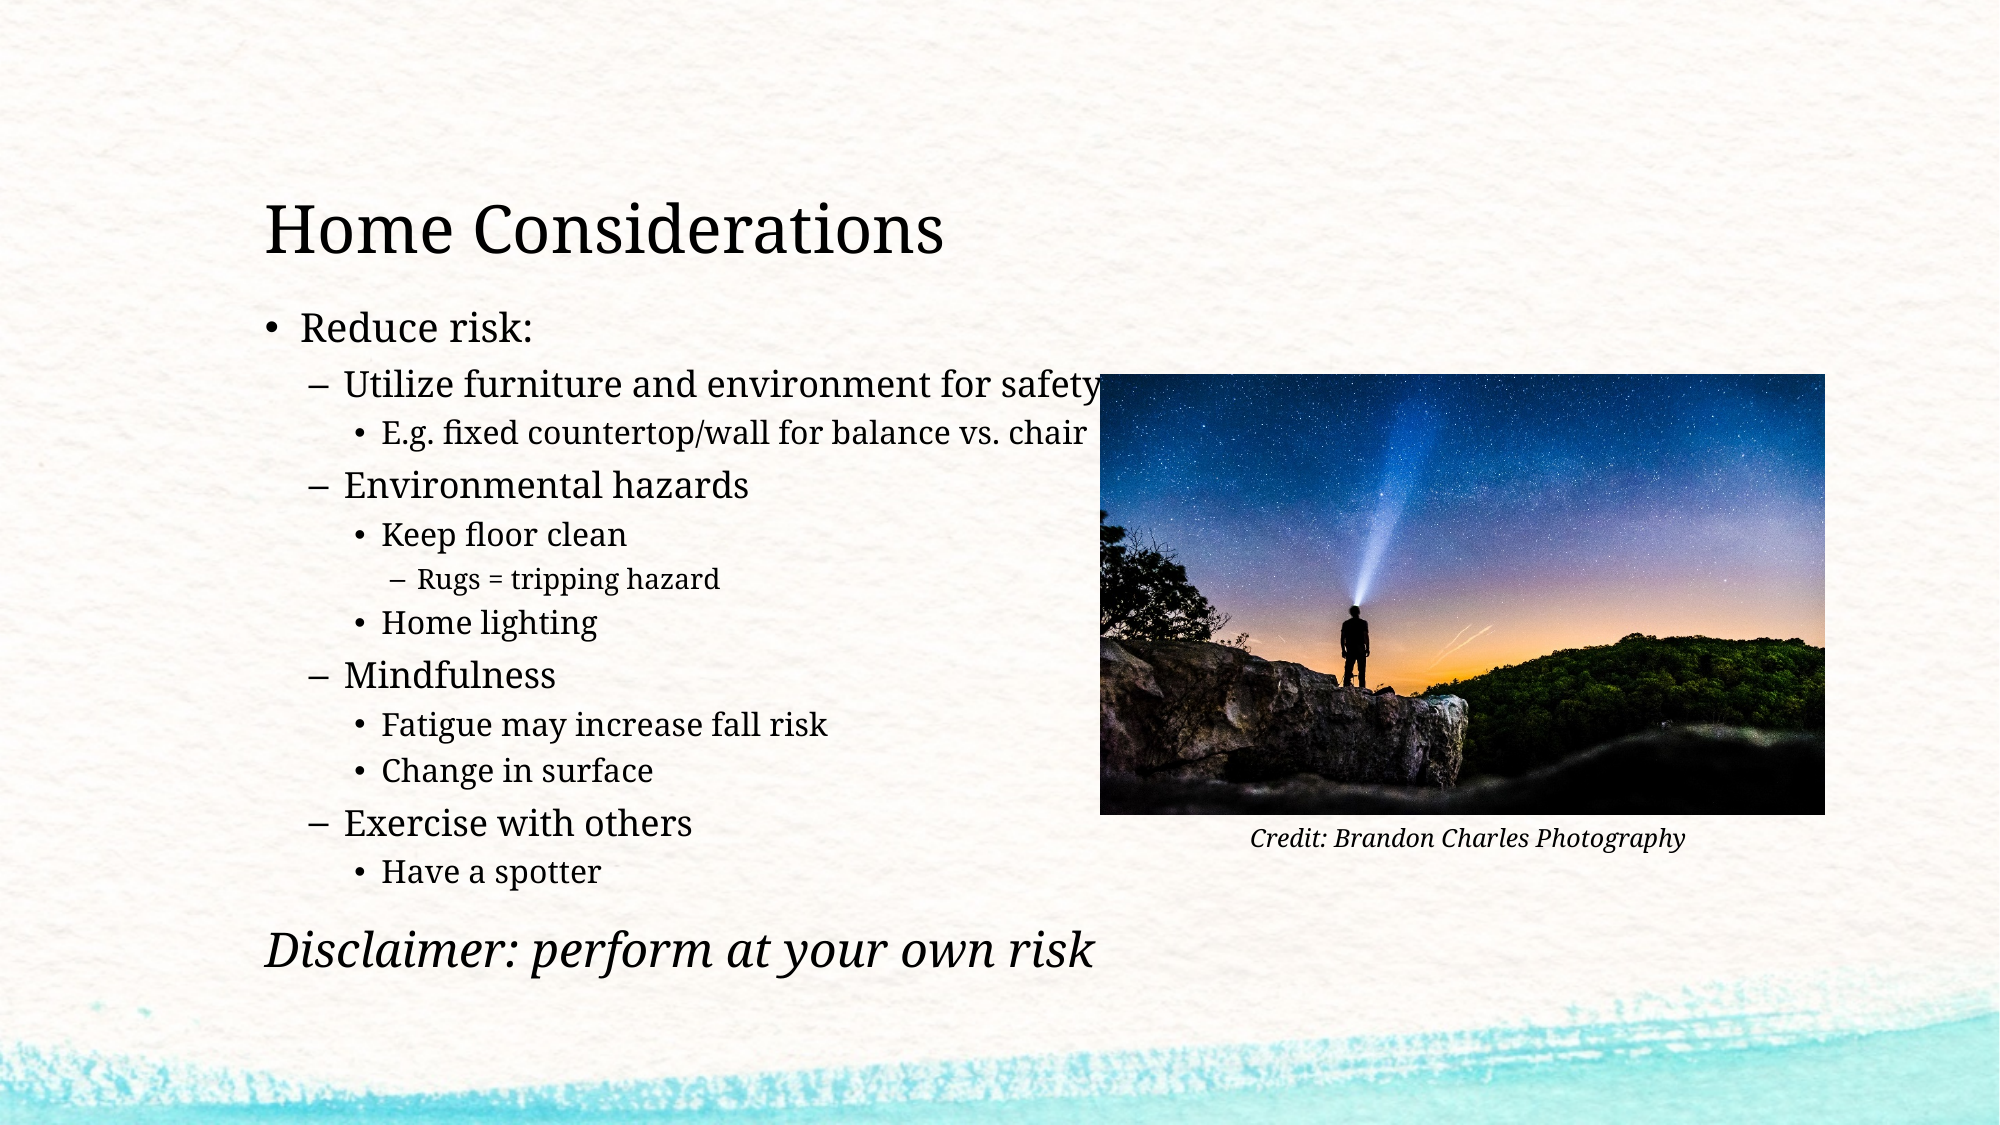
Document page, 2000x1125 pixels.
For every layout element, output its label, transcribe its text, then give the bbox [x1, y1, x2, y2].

picture [0, 0, 2000, 1125]
title Home Considerations [249, 87, 1825, 275]
list Reduce risk: Utilize furniture and environment for safety E.g. fixed countertop/wall for balance vs. chair Environmental hazards Keep floor clean Rugs = tripping hazard Home lighting Mindfulness Fatigue may increase fall risk Change in surface Exercise with others Have a spotter Disclaimer: perform at your own risk [249, 299, 1825, 988]
text_box Credit: Brandon Charles Photography [1037, 814, 1900, 860]
